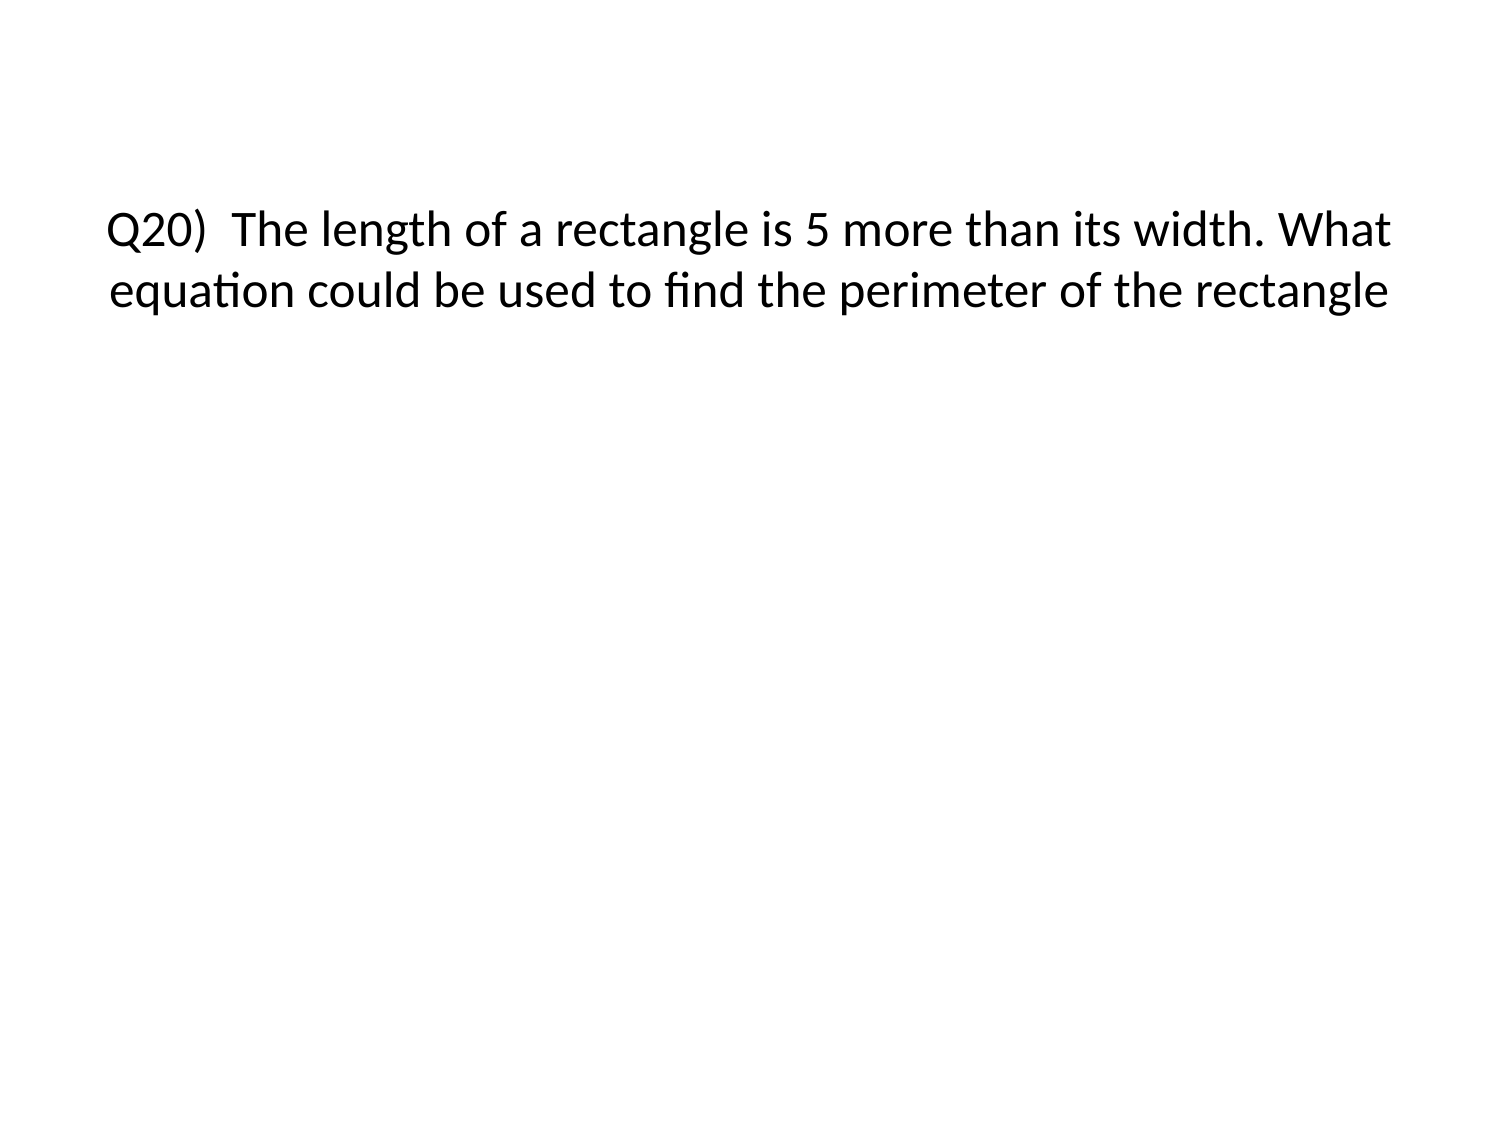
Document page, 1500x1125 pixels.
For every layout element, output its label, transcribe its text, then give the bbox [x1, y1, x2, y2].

title Q20) The length of a rectangle is 5 more than its width. What equation could be used to find the perimeter of the rectangle [75, 162, 1425, 350]
